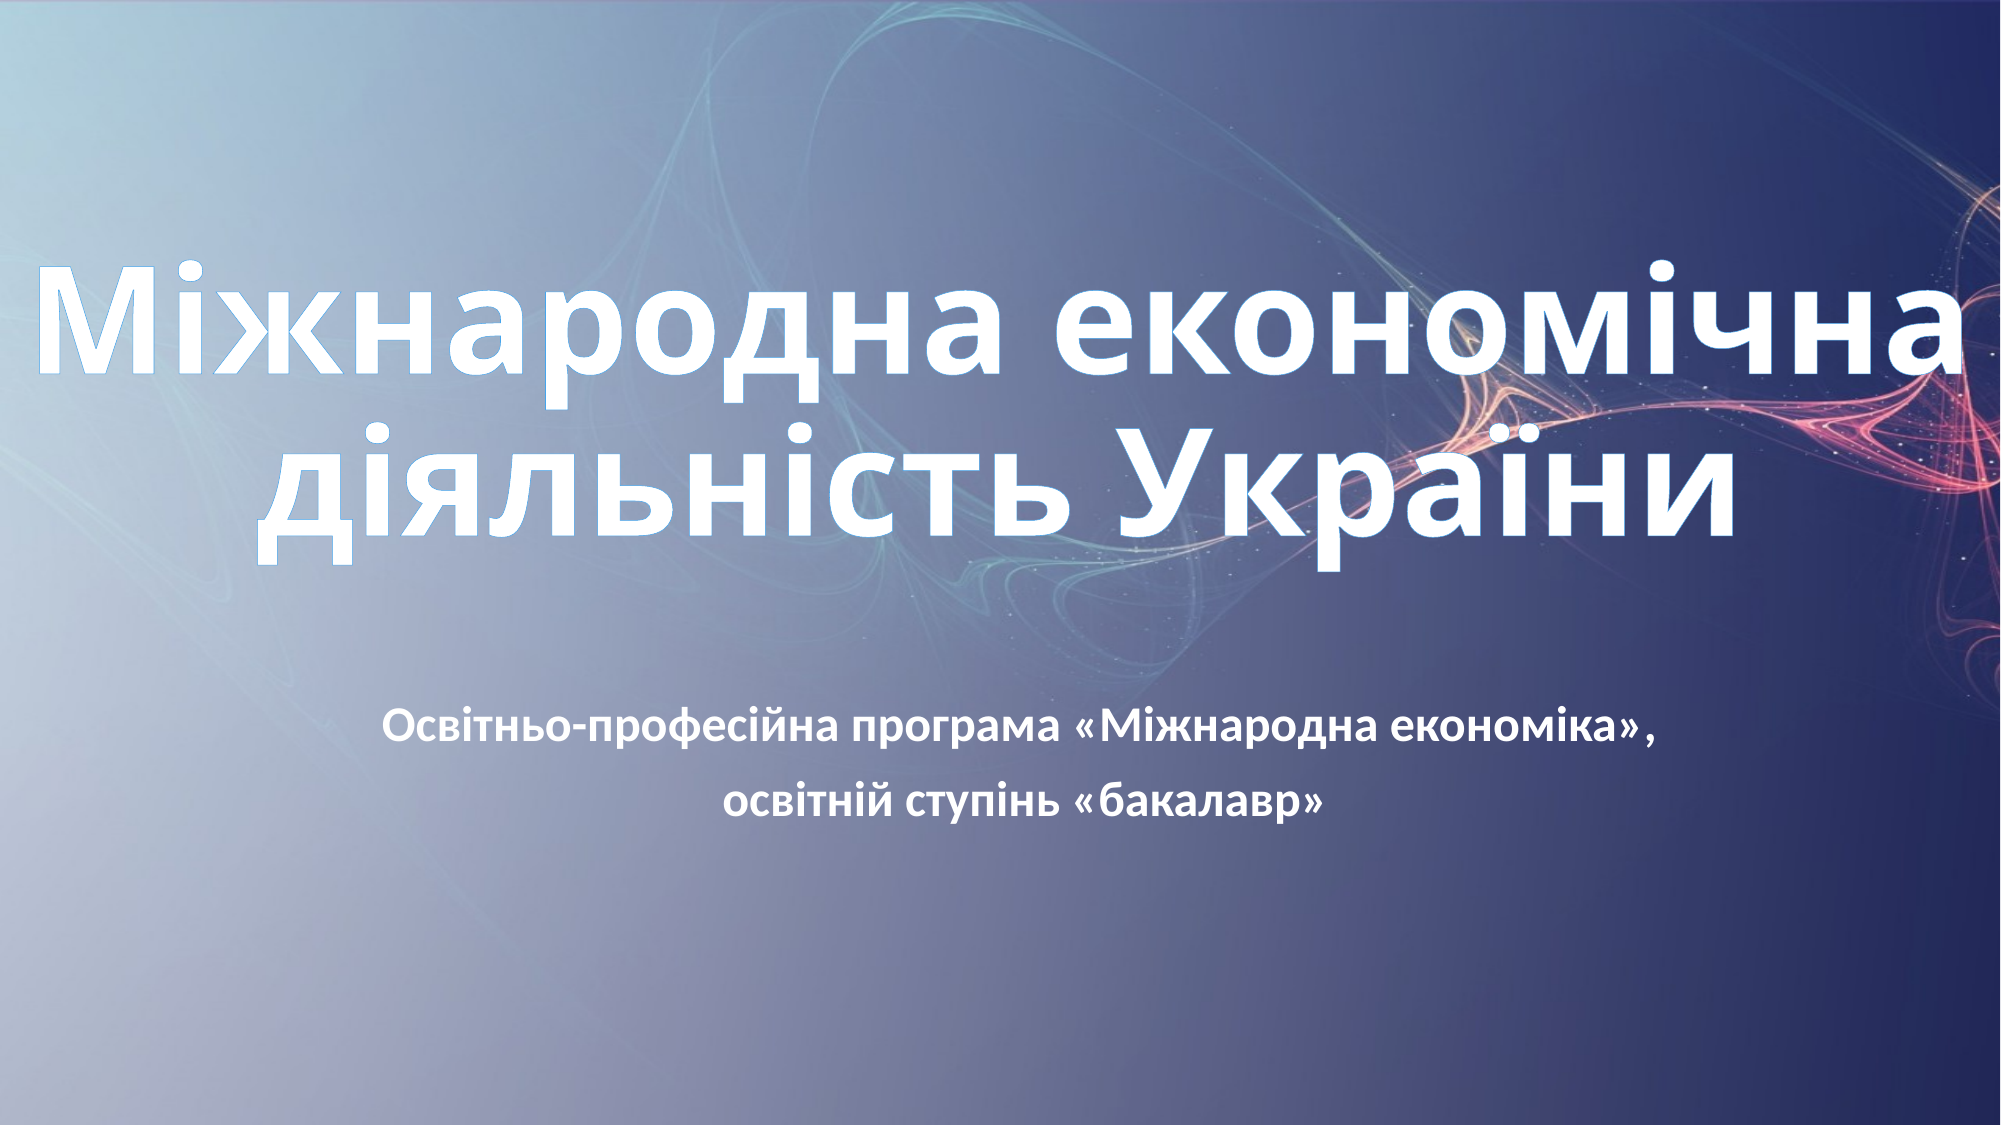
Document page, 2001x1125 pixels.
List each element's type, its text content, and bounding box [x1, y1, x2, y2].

title Міжнародна економічна діяльність України [0, 0, 2000, 576]
picture [0, 0, 2001, 1125]
subtitle Освітньо-професійна програма «Міжнародна економіка», освітній ступінь «бакалавр» [225, 690, 1826, 954]
